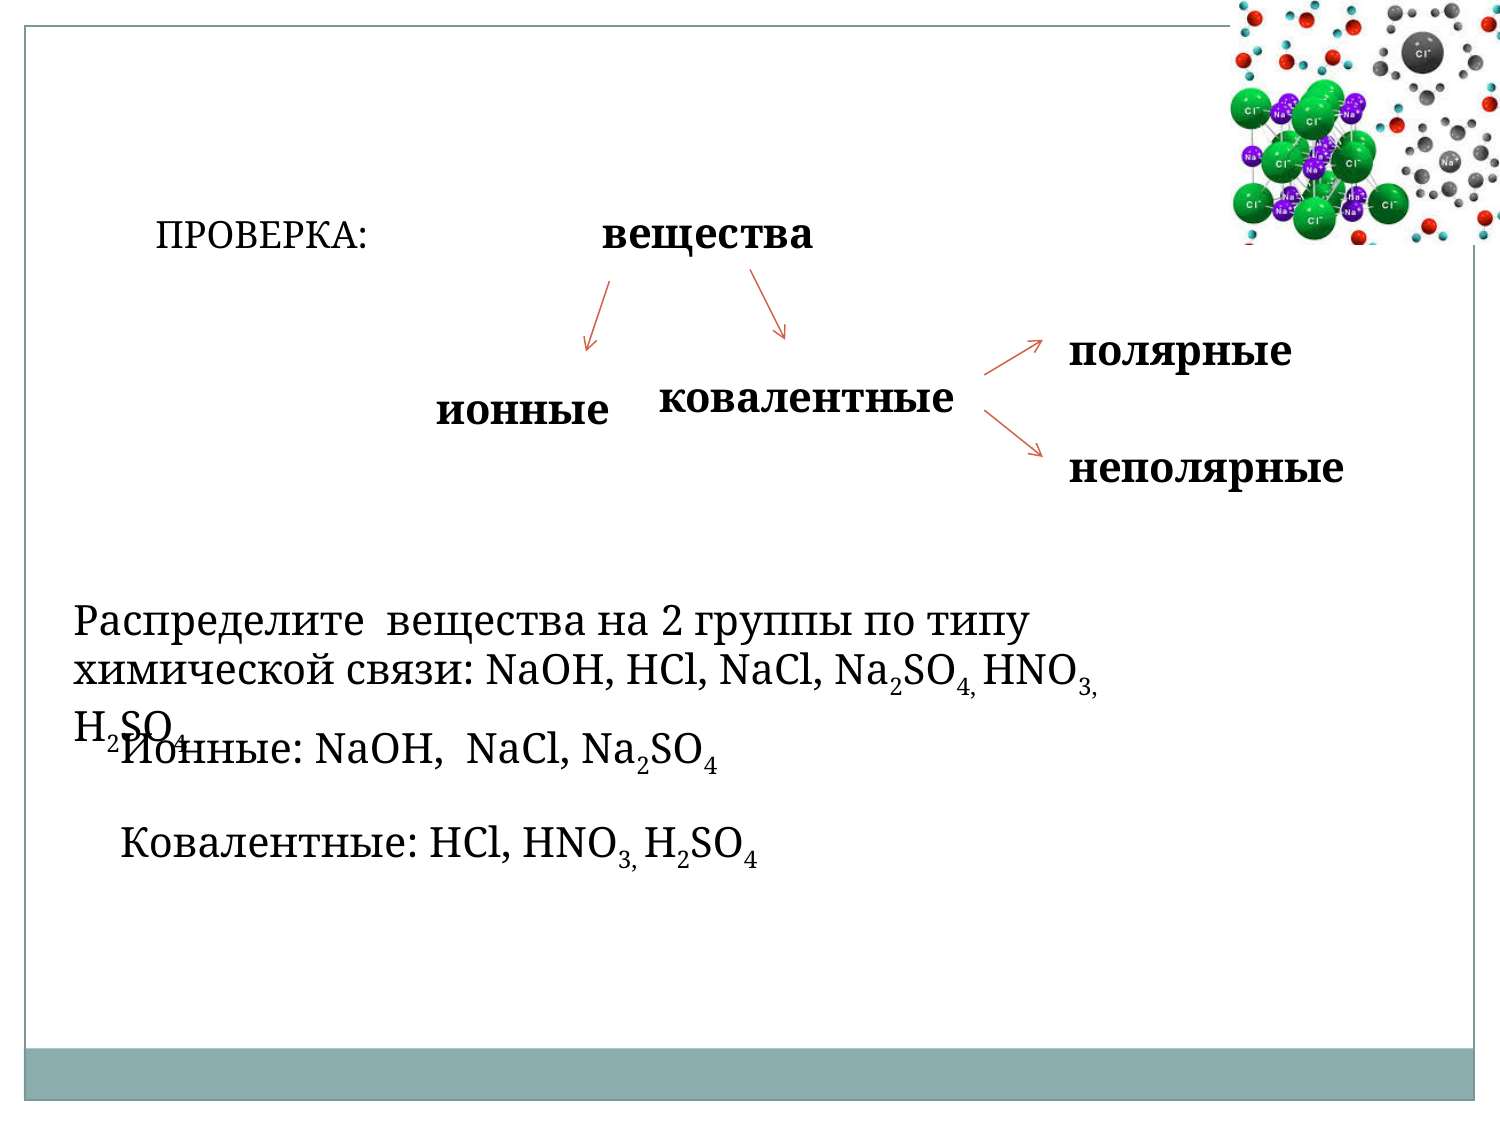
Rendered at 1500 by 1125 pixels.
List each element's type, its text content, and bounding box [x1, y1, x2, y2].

text_box Ионные: NaOH, NaCl, Na2SO4 [105, 714, 750, 787]
text_box полярные [1054, 316, 1325, 382]
text_box Ковалентные: HCl, HNO3, H2SO4 [105, 808, 926, 881]
picture [1230, 0, 1500, 245]
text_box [984, 409, 1044, 458]
text_box Распределите вещества на 2 группы по типу химической связи: NaOH, HCl, NaCl, Na2SO4, HNO3, H2SO4 [58, 585, 1219, 765]
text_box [562, 304, 634, 329]
text_box ионные [421, 375, 680, 440]
text_box ковалентные [644, 363, 1032, 429]
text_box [732, 286, 803, 323]
text_box ПРОВЕРКА: вещества [140, 199, 1278, 354]
text_box неполярные [1054, 433, 1465, 499]
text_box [984, 339, 1044, 376]
